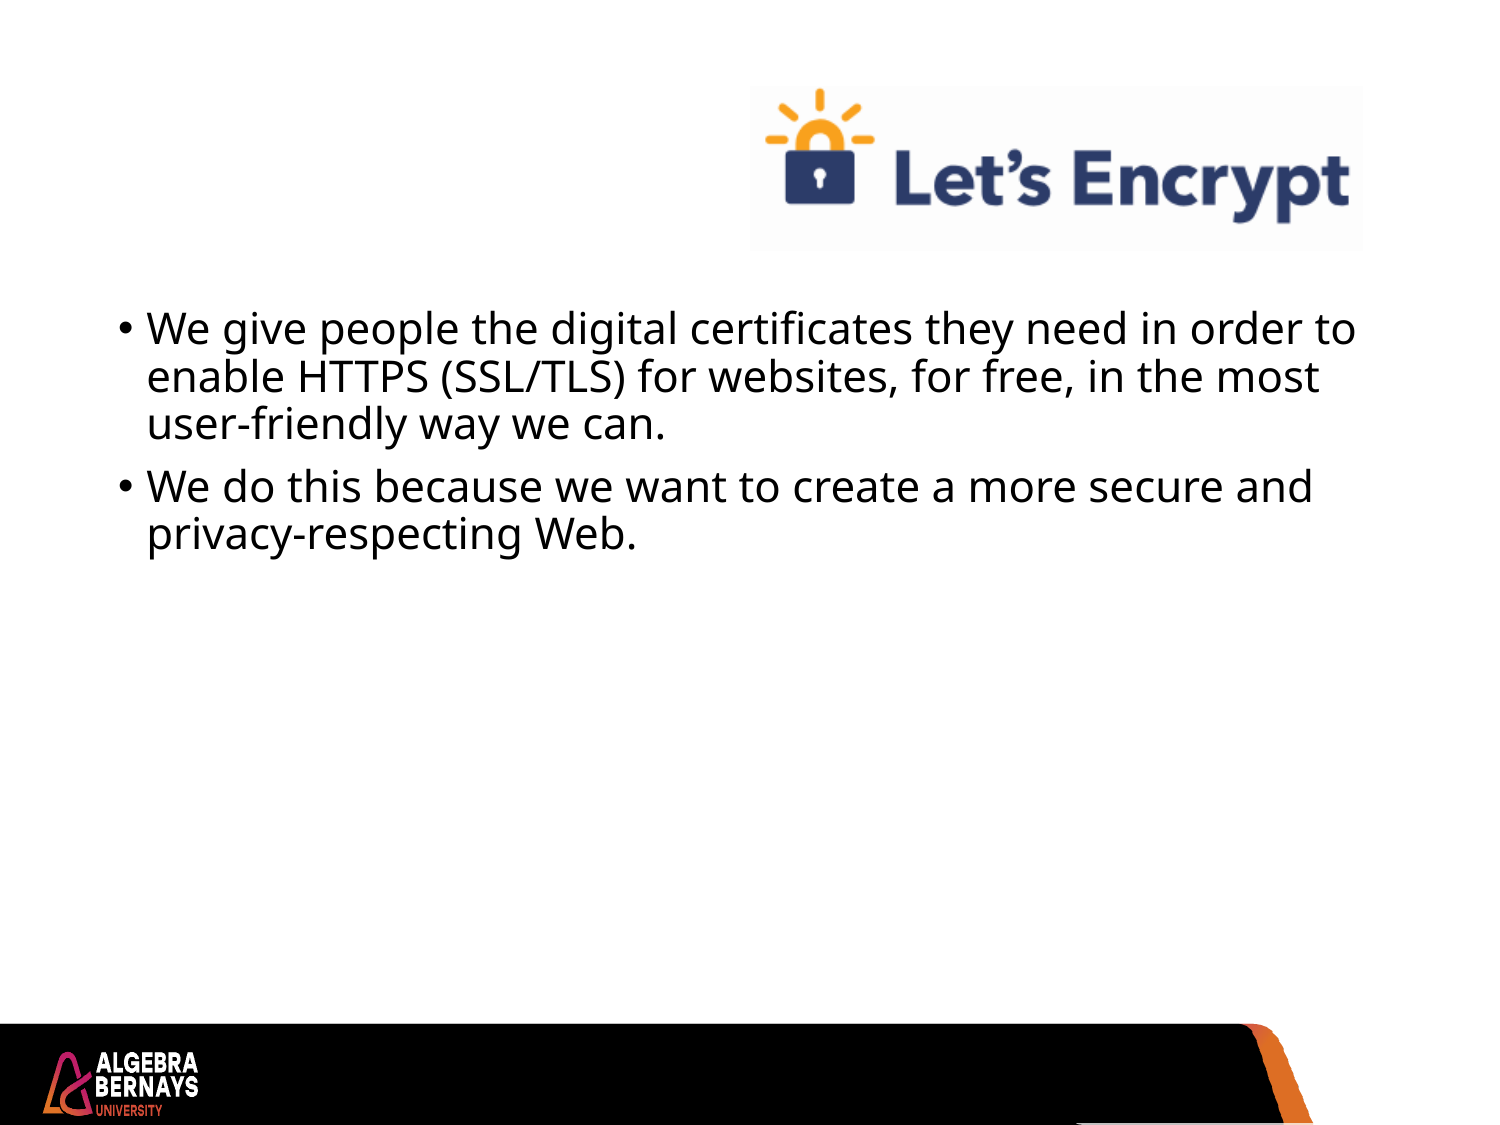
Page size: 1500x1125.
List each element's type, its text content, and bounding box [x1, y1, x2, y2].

picture [0, 1023, 1468, 1125]
list We give people the digital certificates they need in order to enable HTTPS (SSL/TLS) for websites, for free, in the most user-friendly way we can. We do this because we want to create a more secure and privacy-respecting Web. [103, 299, 1397, 1014]
picture [749, 86, 1363, 251]
